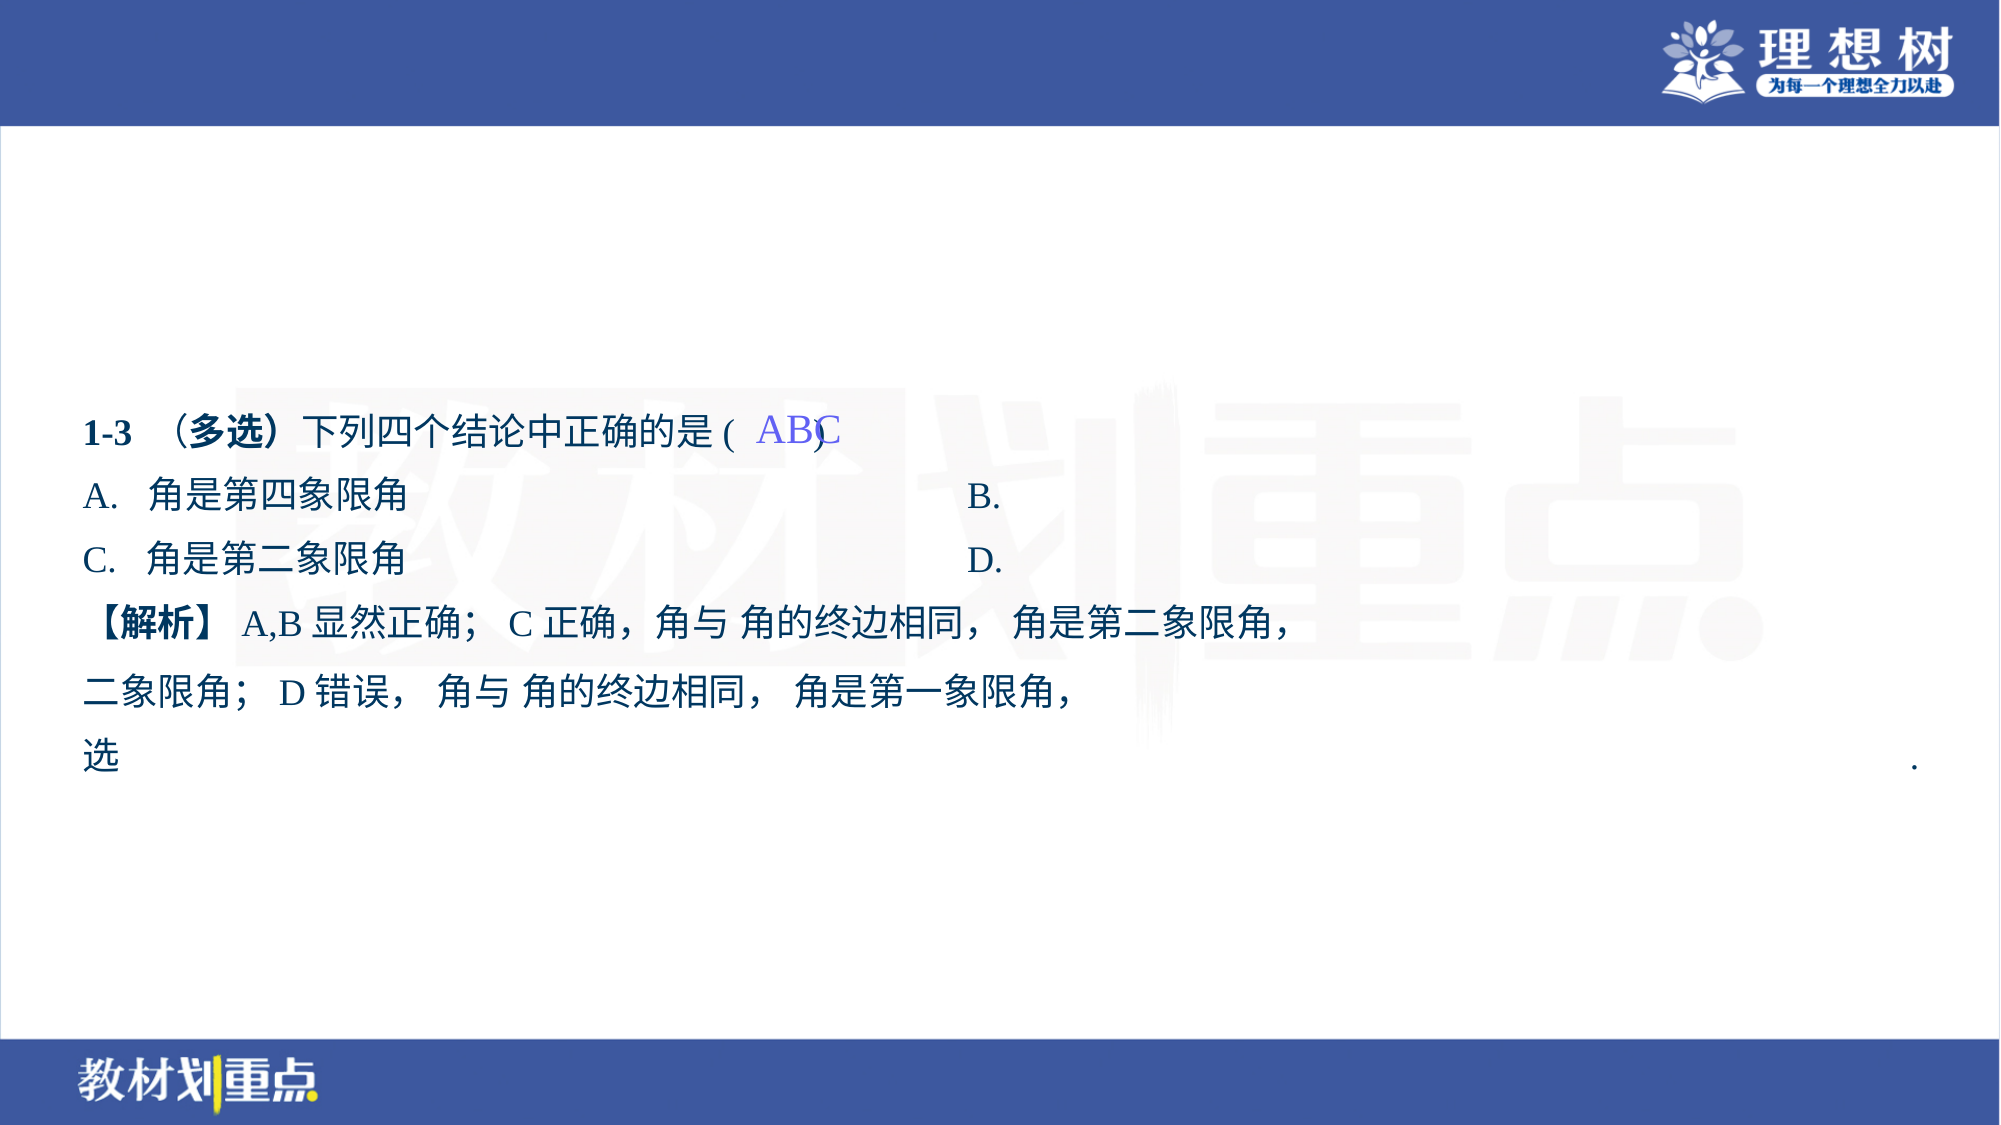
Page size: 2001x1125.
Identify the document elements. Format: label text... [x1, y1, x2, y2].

picture [0, 0, 2000, 1125]
text_box ABC [740, 399, 857, 450]
text_box 1-3 （多选）下列四个结论中正确的是( ) [82, 386, 1817, 446]
